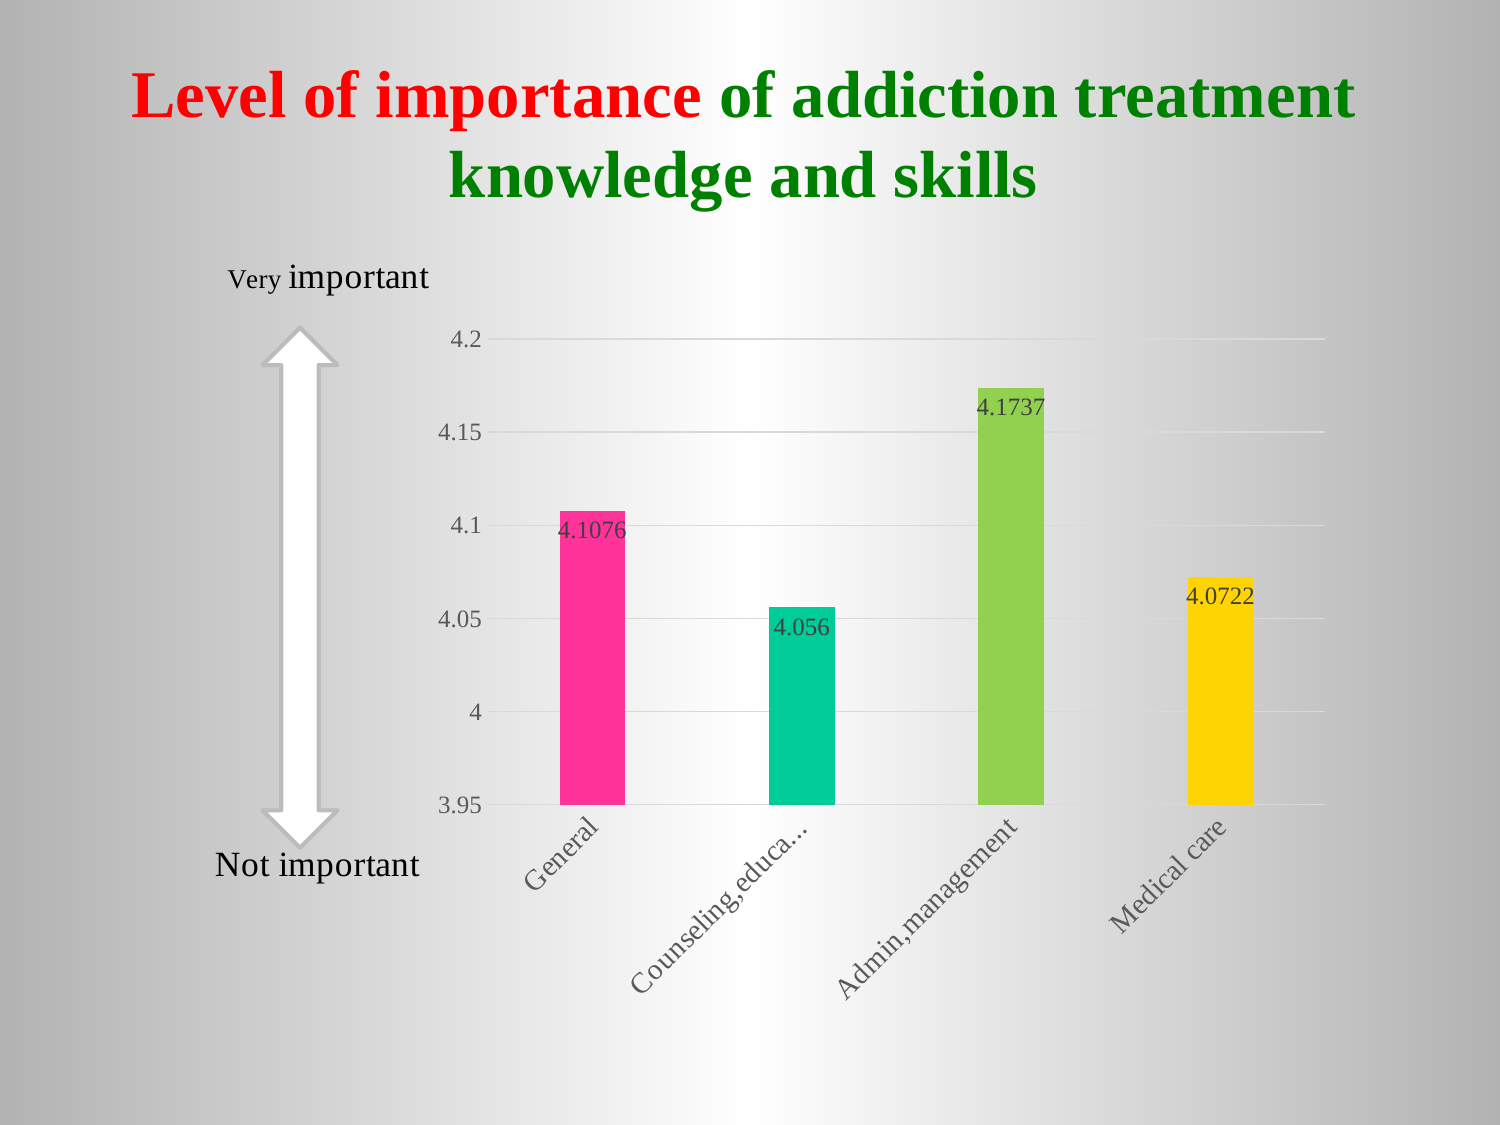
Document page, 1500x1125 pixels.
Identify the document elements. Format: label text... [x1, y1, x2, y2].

chart [162, 228, 1351, 1026]
title Level of importance of addiction treatment knowledge and skills [75, 37, 1413, 225]
